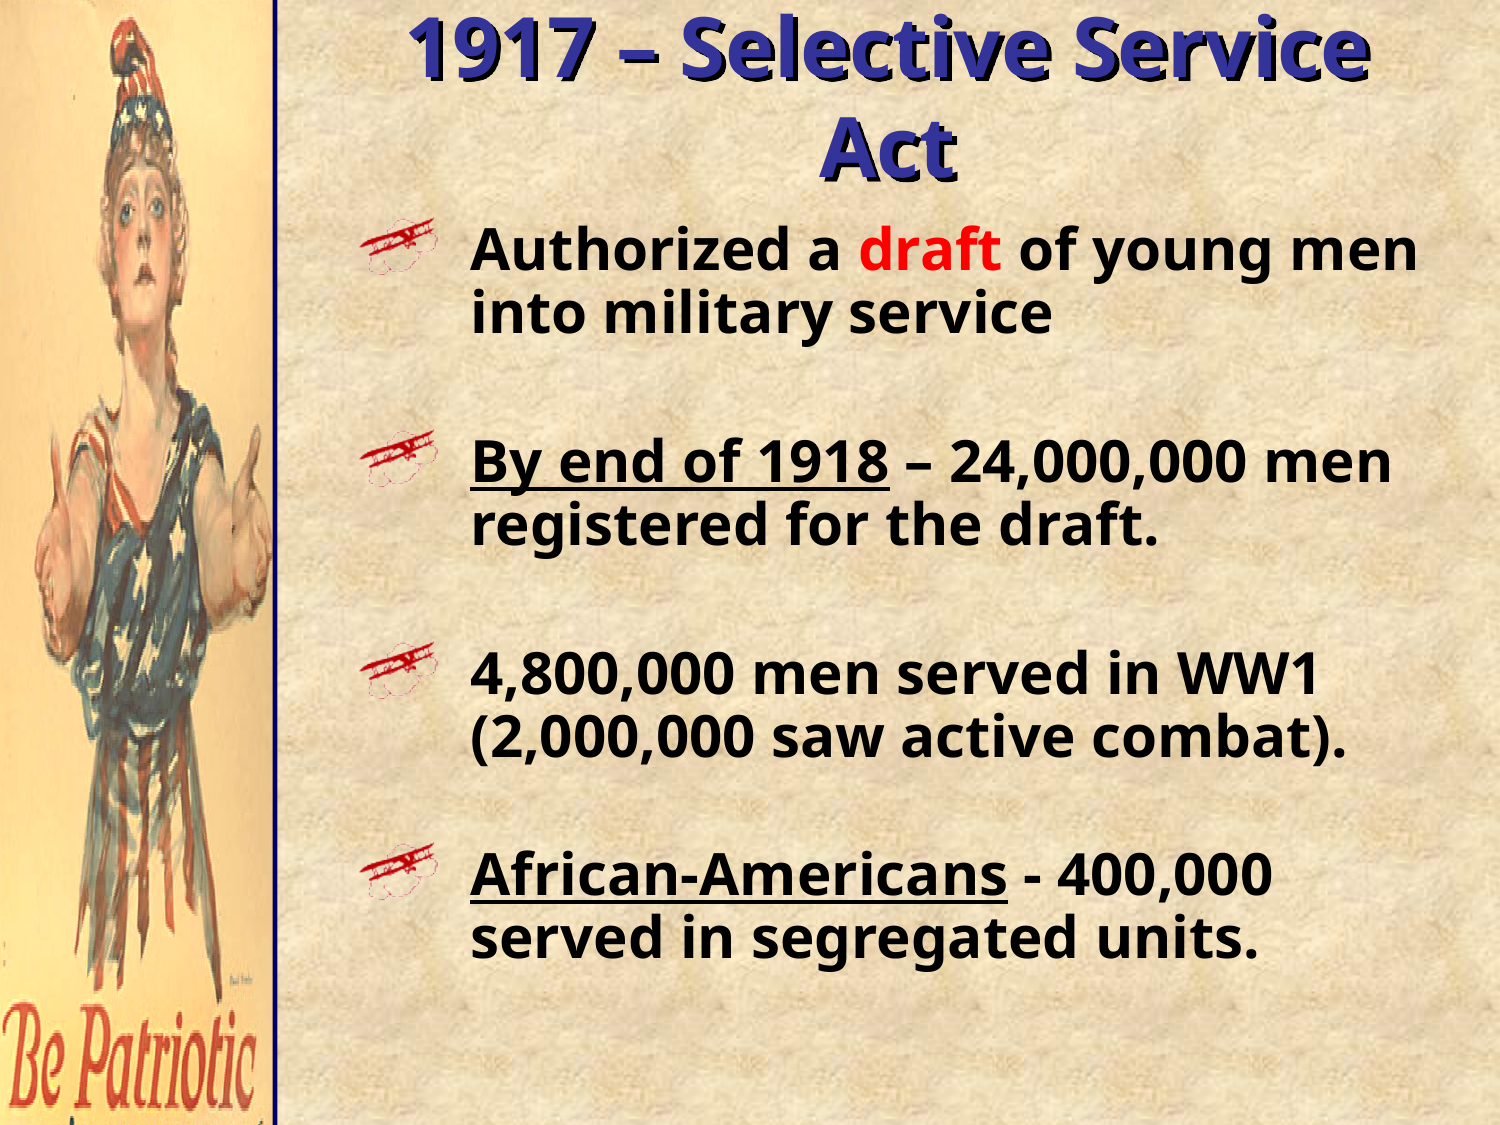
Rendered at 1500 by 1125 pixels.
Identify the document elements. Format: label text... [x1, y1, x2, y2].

text_box Authorized a draft of young men into military service By end of 1918 – 24,000,000 men registered for the draft. 4,800,000 men served in WW1 (2,000,000 saw active combat). African-Americans - 400,000 served in segregated units. [324, 212, 1463, 1075]
picture [278, 0, 1500, 1125]
picture [0, 0, 272, 1125]
title 1917 – Selective Service Act [337, 24, 1438, 163]
